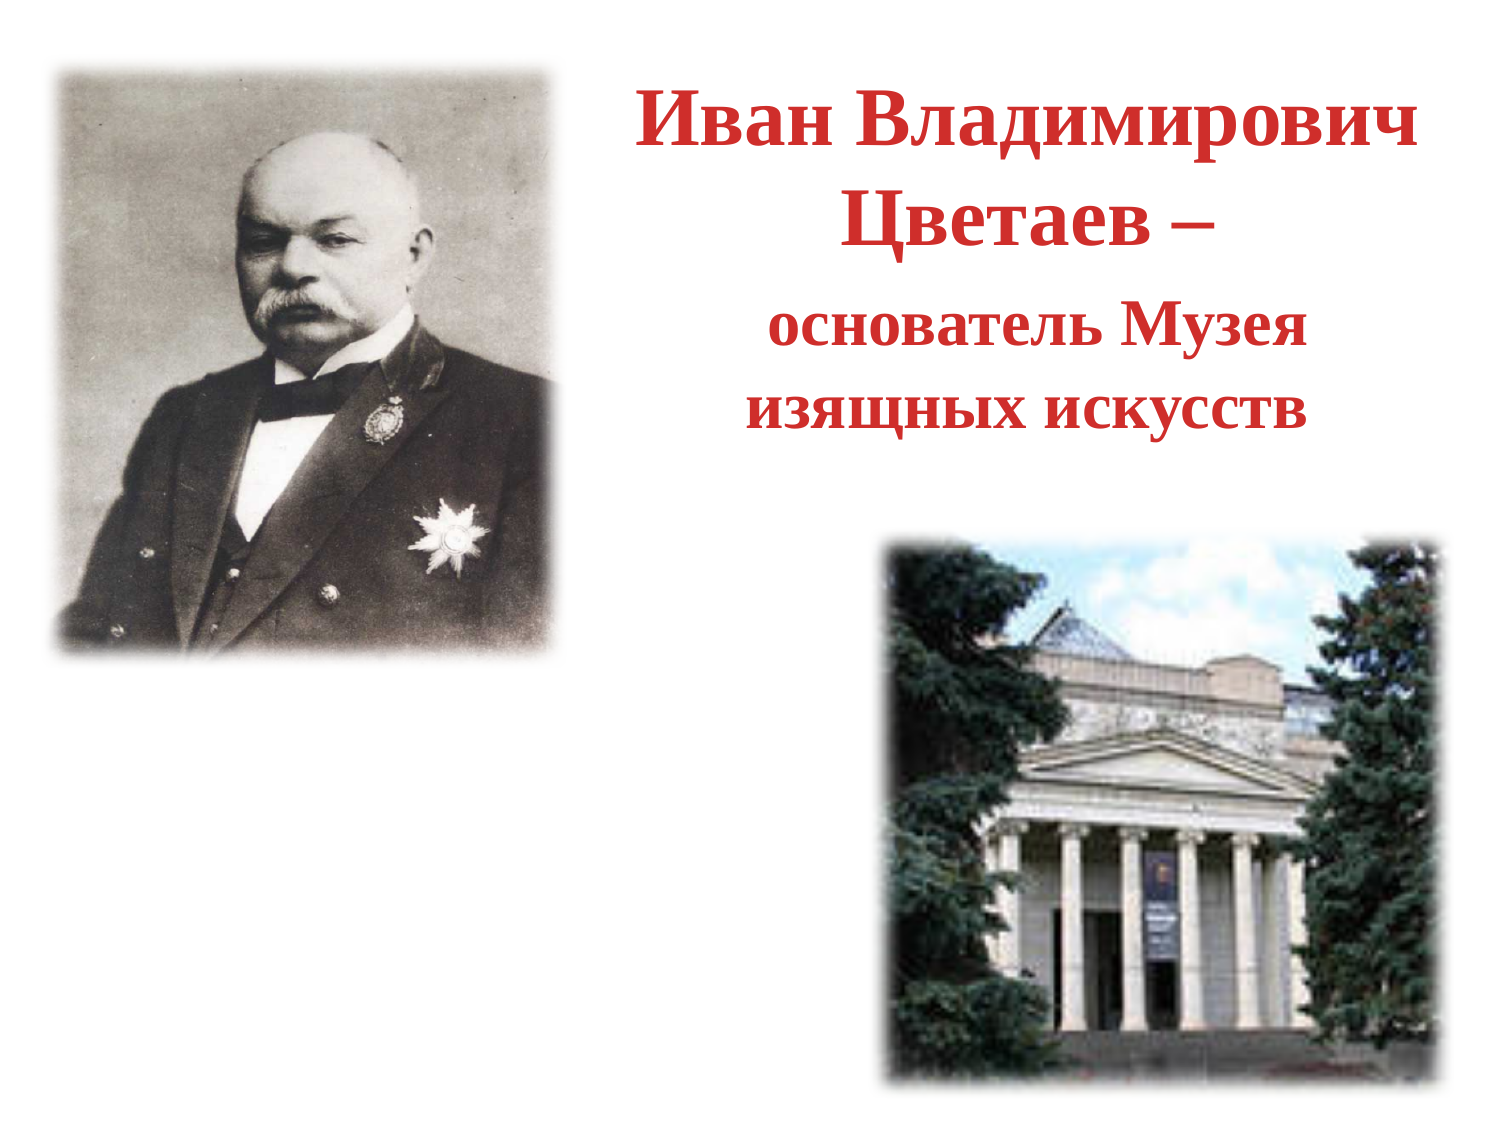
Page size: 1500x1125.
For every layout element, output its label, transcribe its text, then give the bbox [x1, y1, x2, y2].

picture [867, 527, 1455, 1099]
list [40, 54, 568, 670]
text_box Иван Владимирович Цветаев – основатель Музея изящных искусств [584, 54, 1471, 450]
